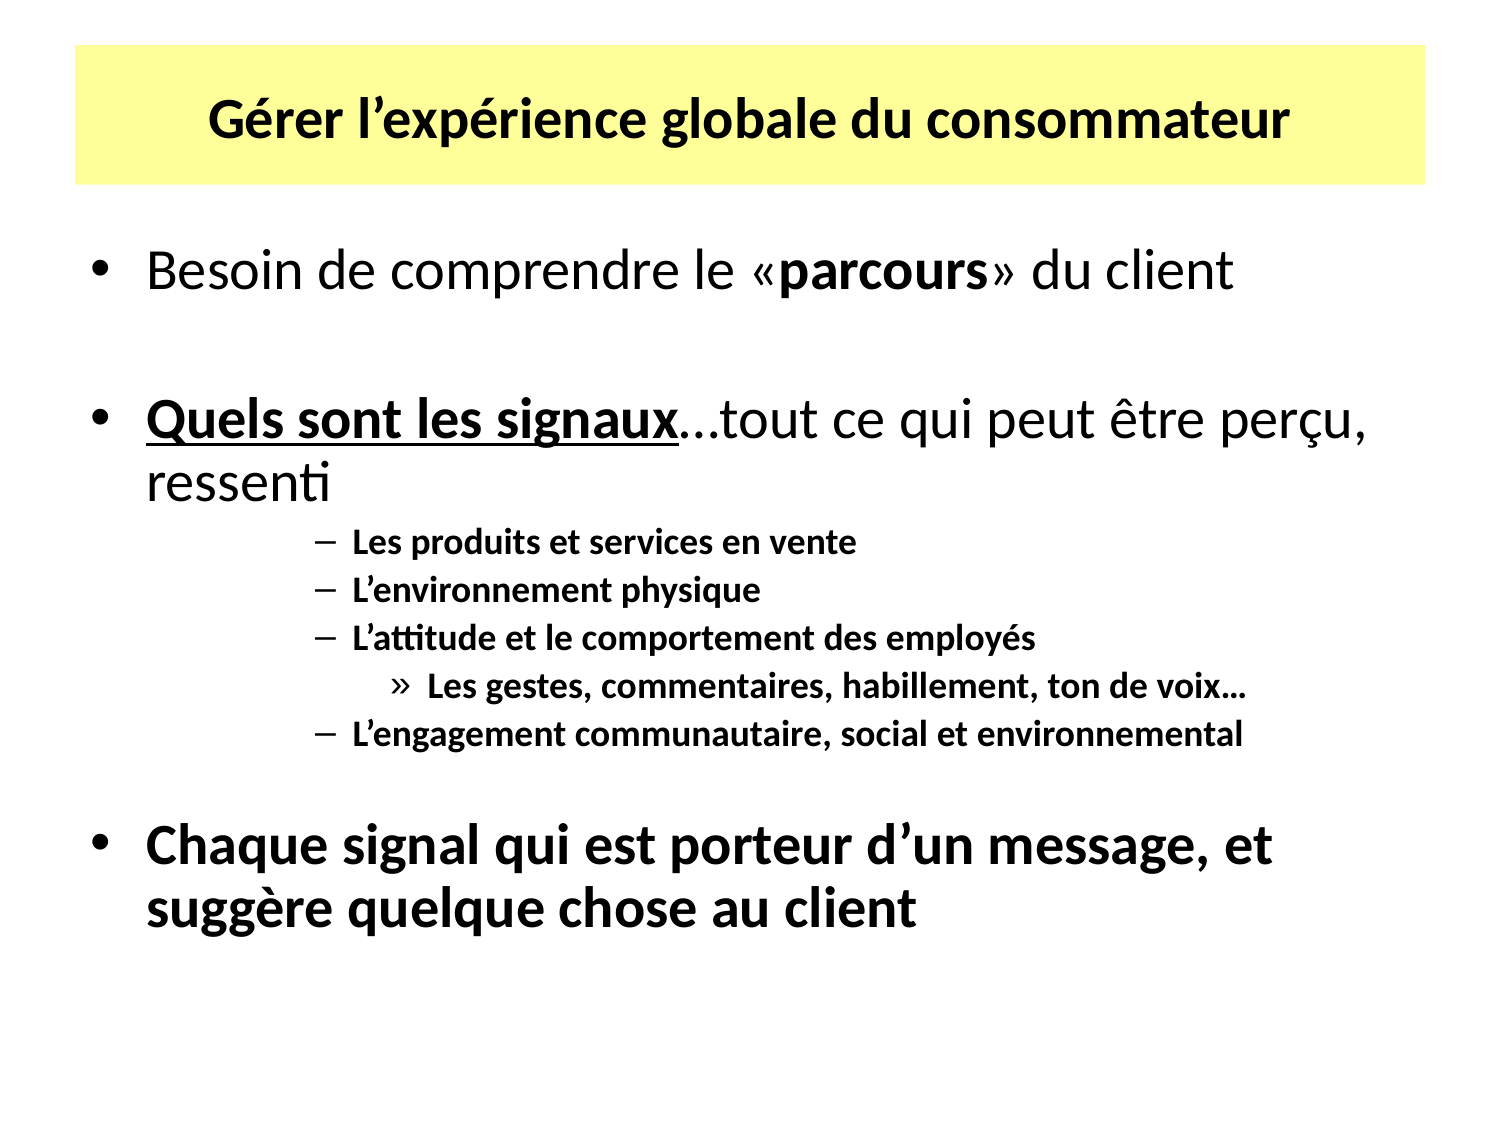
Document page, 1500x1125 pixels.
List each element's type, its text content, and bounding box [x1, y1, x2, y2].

title Gérer l’expérience globale du consommateur [75, 45, 1425, 185]
list Besoin de comprendre le «parcours» du client Quels sont les signaux…tout ce qui peut être perçu, ressenti Les produits et services en vente L’environnement physique L’attitude et le comportement des employés Les gestes, commentaires, habillement, ton de voix… L’engagement communautaire, social et environnemental Chaque signal qui est porteur d’un message, et suggère quelque chose au client [75, 231, 1425, 975]
